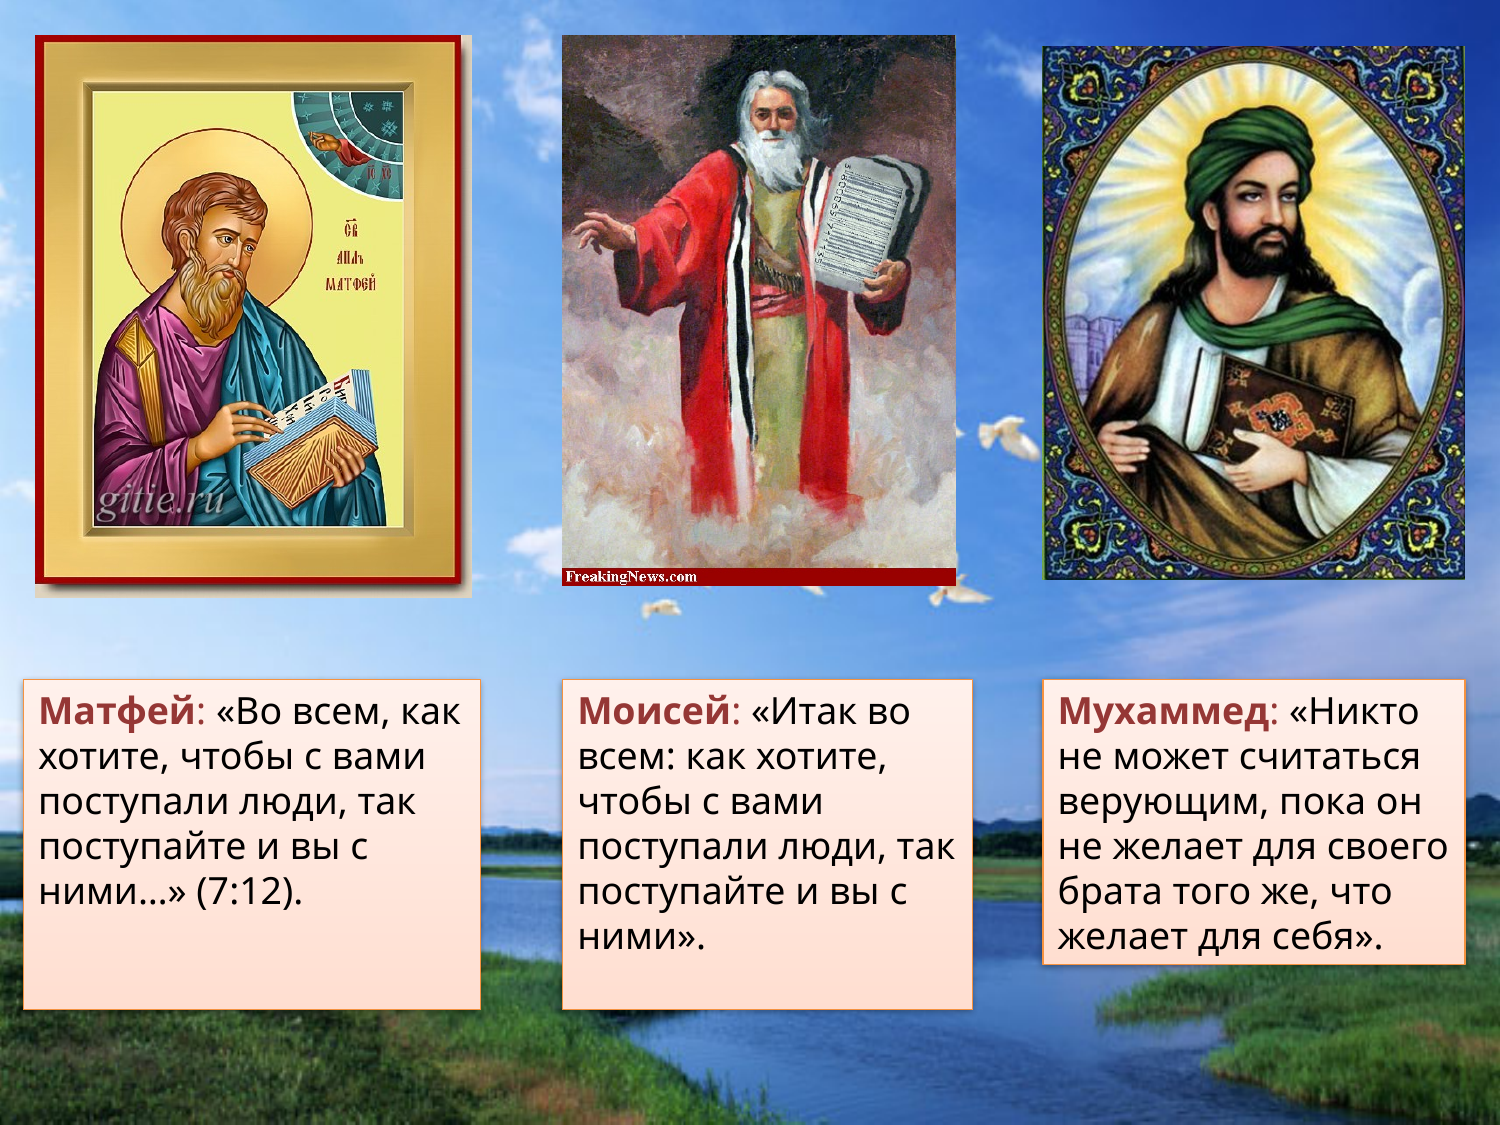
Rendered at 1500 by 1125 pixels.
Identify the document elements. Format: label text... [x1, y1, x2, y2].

text_box Матфей: «Во всем, как хотите, чтобы с вами поступали люди, так поступайте и вы с ними…» (7:12). [23, 679, 481, 1010]
text_box Моисей: «Итак во всем: как хотите, чтобы с вами поступали люди, так поступайте и вы с ними». [562, 679, 973, 1010]
text_box Мухаммед: «Никто не может считаться верующим, пока он не желает для своего брата того же, что желает для себя». [1042, 679, 1466, 965]
picture [0, 0, 1500, 1125]
